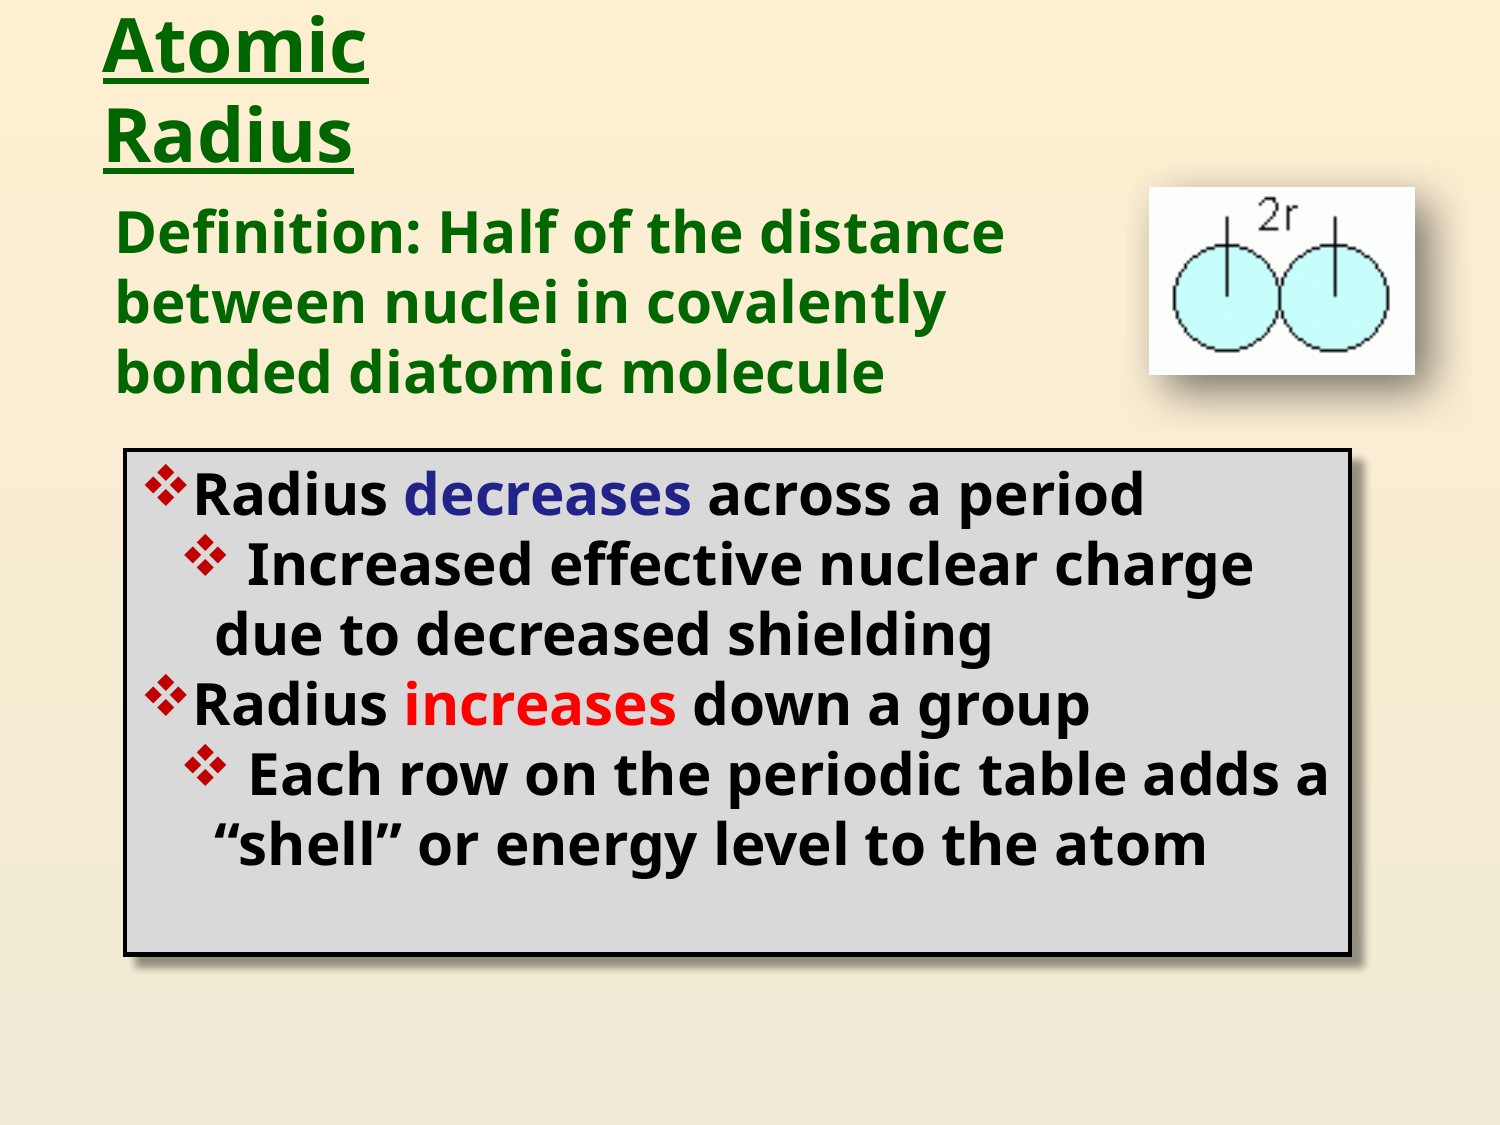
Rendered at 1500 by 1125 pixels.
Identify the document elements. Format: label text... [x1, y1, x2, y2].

title Atomic Radius [87, 49, 651, 126]
text_box Radius decreases across a period Increased effective nuclear charge due to decreased shielding Radius increases down a group Each row on the periodic table adds a “shell” or energy level to the atom [125, 450, 1350, 955]
picture [1149, 187, 1415, 376]
text_box Definition: Half of the distance between nuclei in covalently bonded diatomic molecule [99, 187, 1138, 413]
